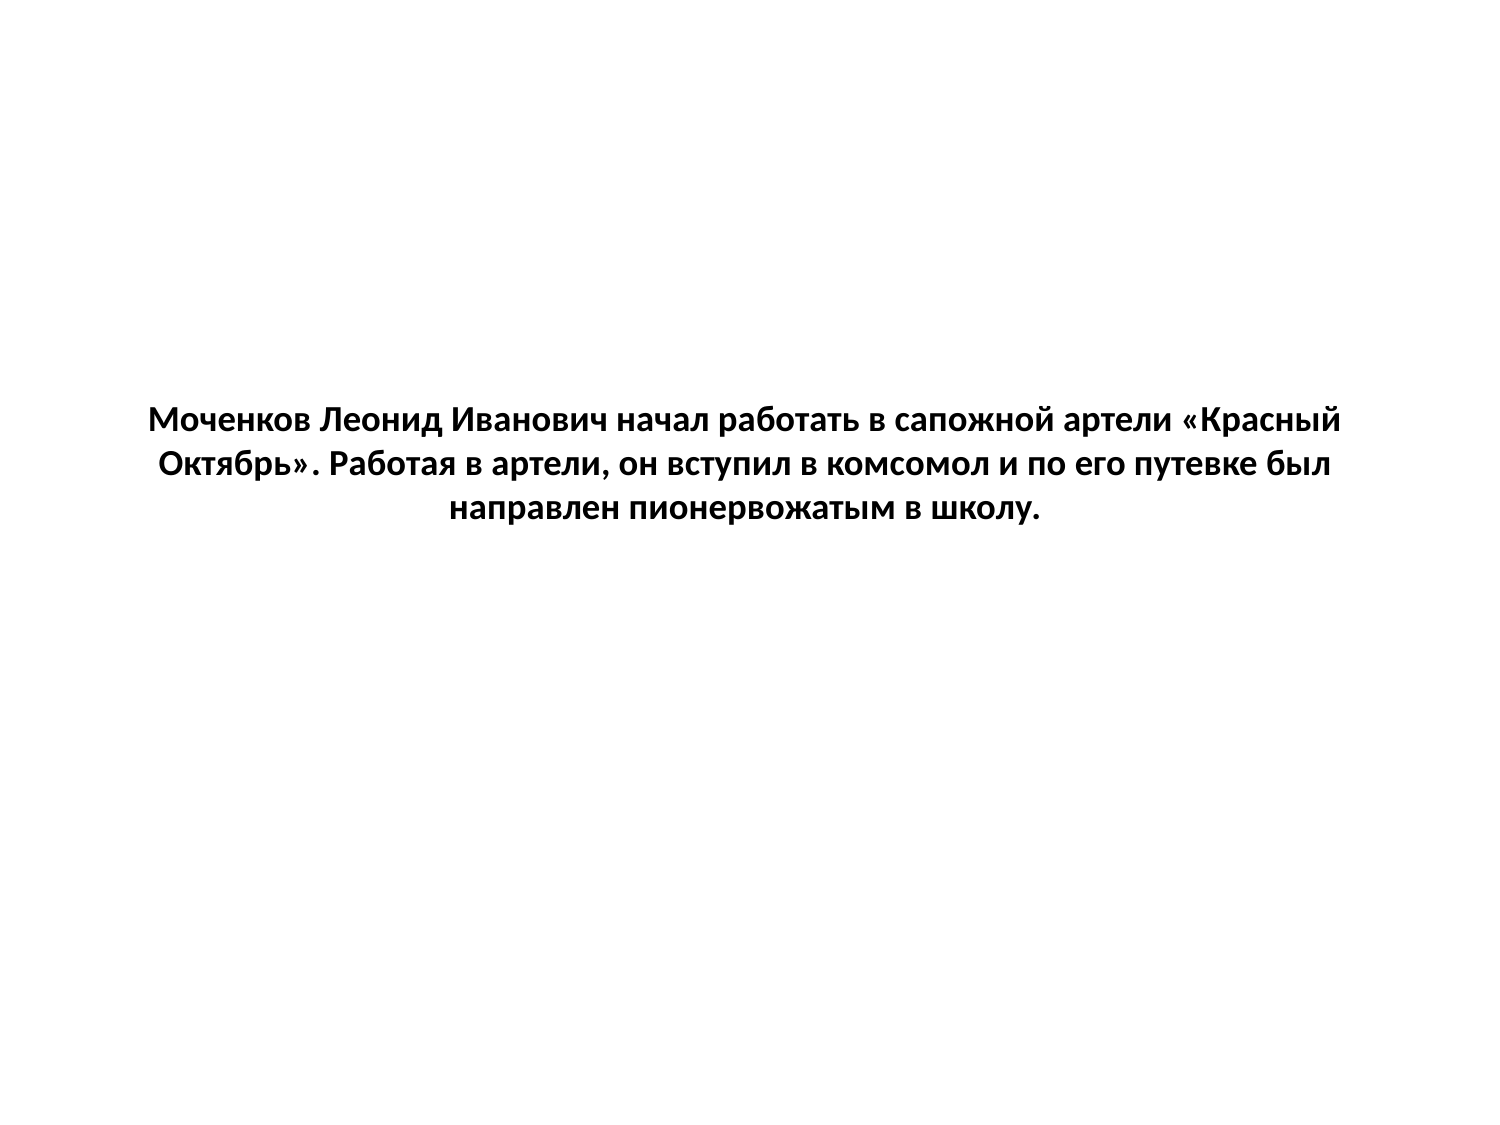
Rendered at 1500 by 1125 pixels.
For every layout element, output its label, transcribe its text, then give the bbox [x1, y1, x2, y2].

title Моченков Леонид Иванович начал работать в сапожной артели «Красный Октябрь». Работая в артели, он вступил в комсомол и по его путевке был направлен пионервожатым в школу. [70, 386, 1421, 575]
